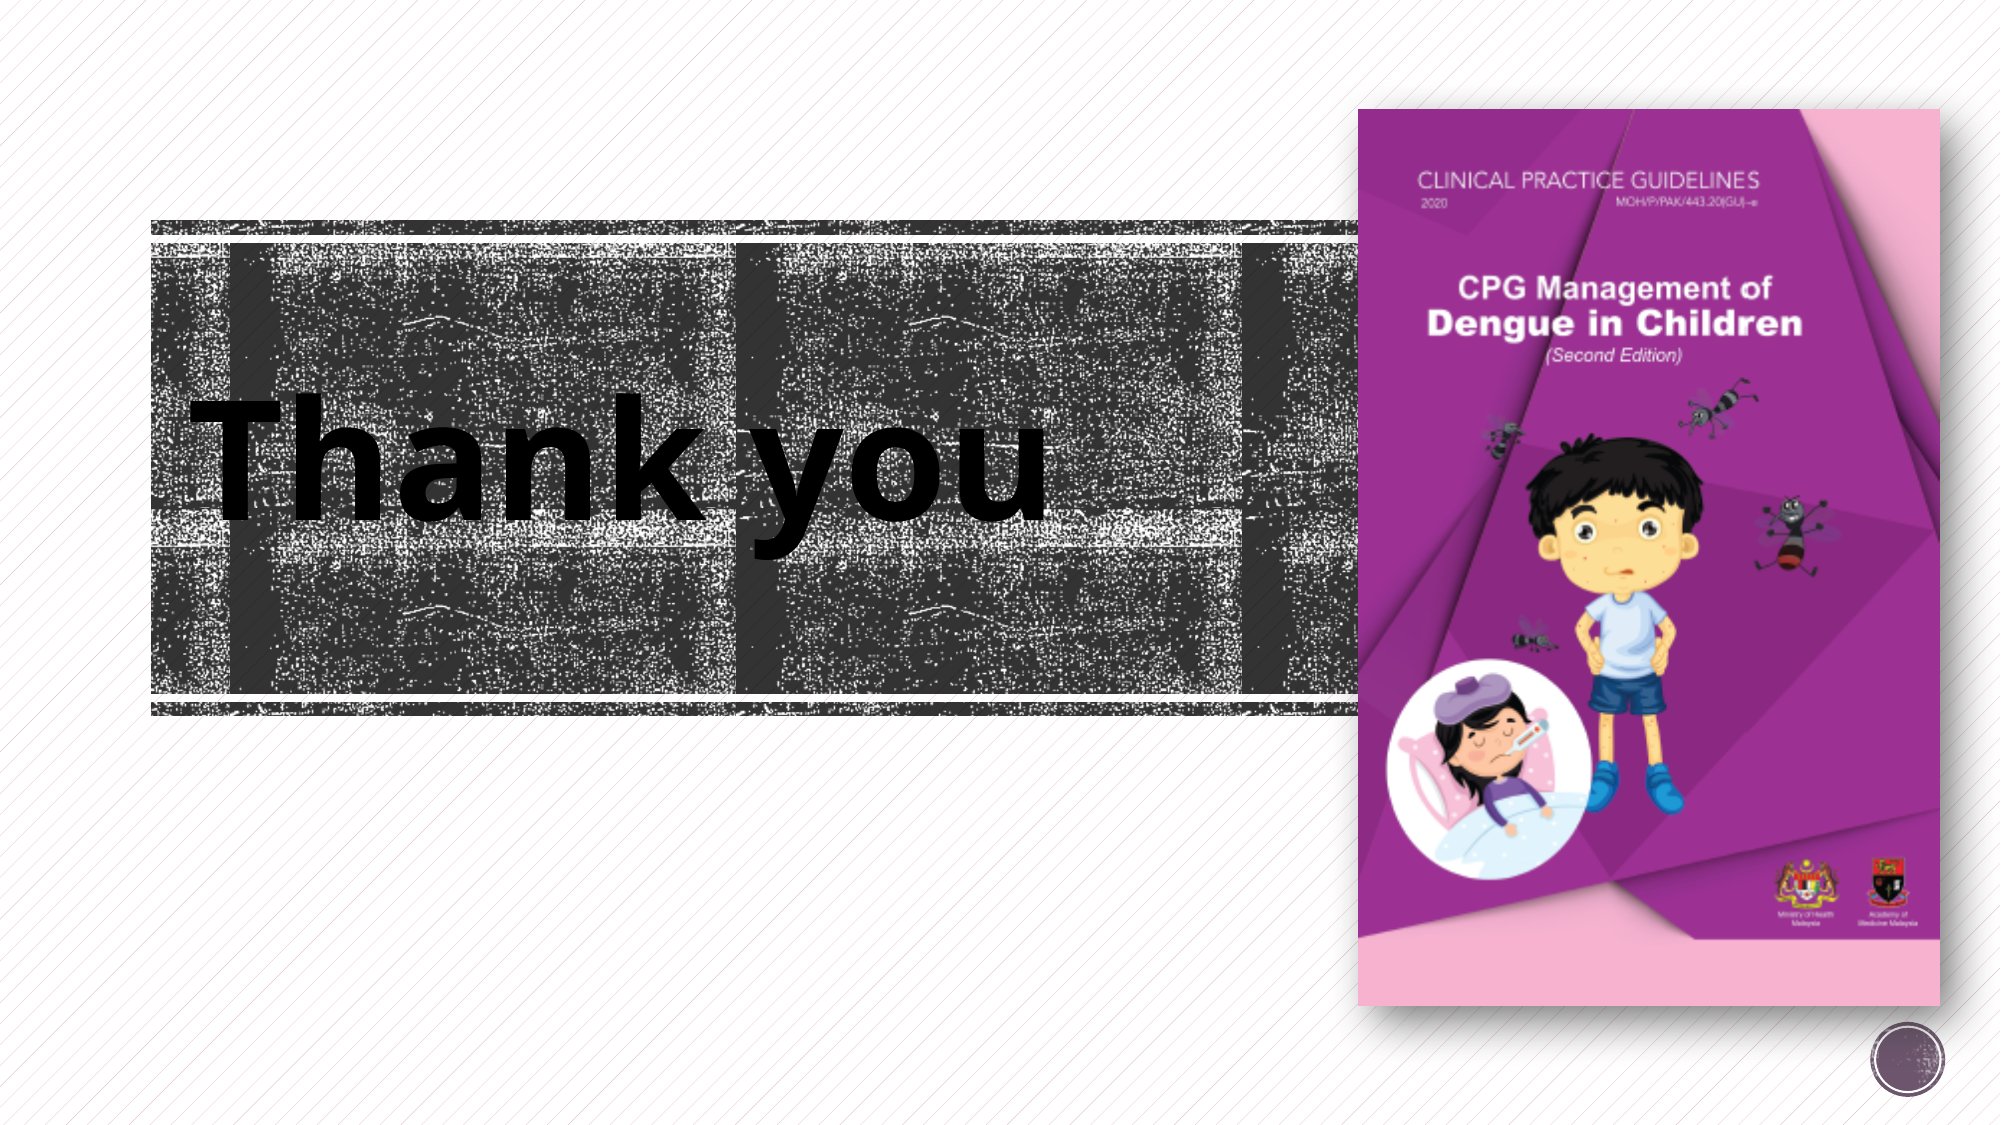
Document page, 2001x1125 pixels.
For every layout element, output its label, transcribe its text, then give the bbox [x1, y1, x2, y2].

title Thank you [172, 234, 1340, 704]
slide_number 30 [1334, 704, 1340, 713]
picture [1358, 109, 1940, 1006]
slide_number 30 [1334, 220, 1340, 232]
